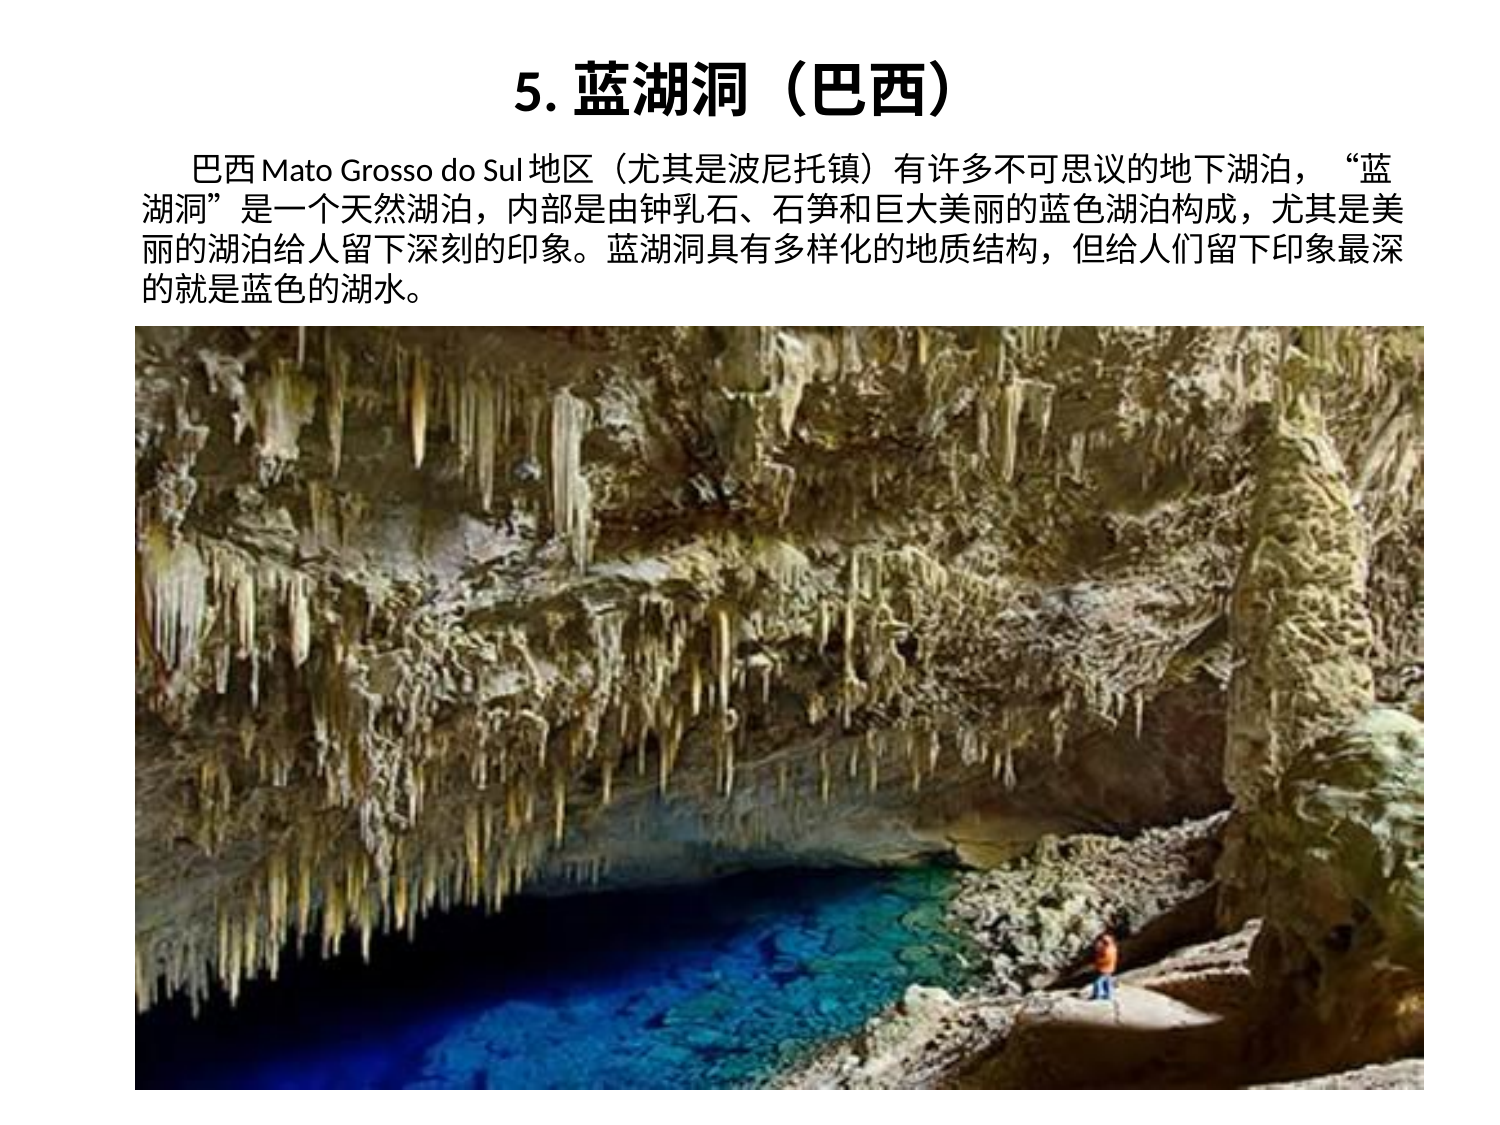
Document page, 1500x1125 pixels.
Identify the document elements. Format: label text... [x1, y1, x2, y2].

list 巴西Mato Grosso do Sul地区（尤其是波尼托镇）有许多不可思议的地下湖泊，“蓝湖洞”是一个天然湖泊，内部是由钟乳石、石笋和巨大美丽的蓝色湖泊构成，尤其是美丽的湖泊给人留下深刻的印象。蓝湖洞具有多样化的地质结构，但给人们留下印象最深的就是蓝色的湖水。 [75, 140, 1425, 317]
title 5.蓝湖洞（巴西） [75, 45, 1425, 140]
picture [135, 326, 1424, 1090]
